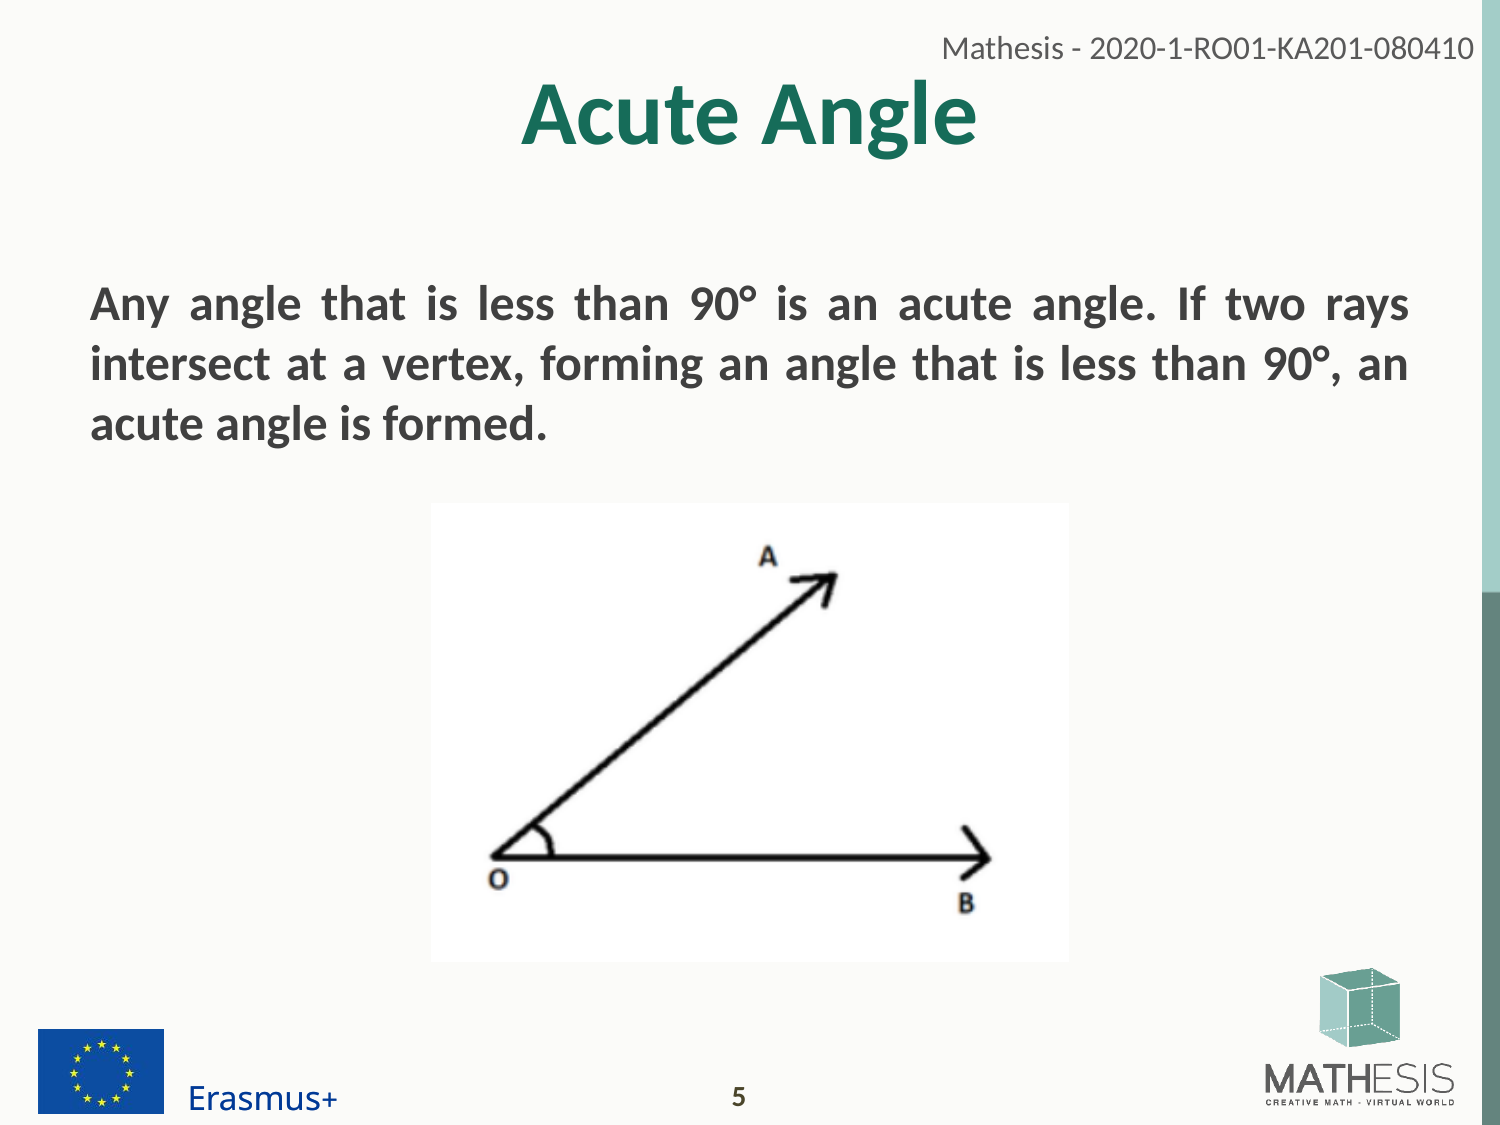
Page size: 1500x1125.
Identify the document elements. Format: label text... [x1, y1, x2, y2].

title Acute Angle [75, 45, 1425, 233]
picture [431, 503, 1069, 962]
picture [38, 1029, 164, 1114]
list Any angle that is less than 90° is an acute angle. If two rays intersect at a vertex, forming an angle that is less than 90°, an acute angle is formed. [75, 262, 1425, 1005]
